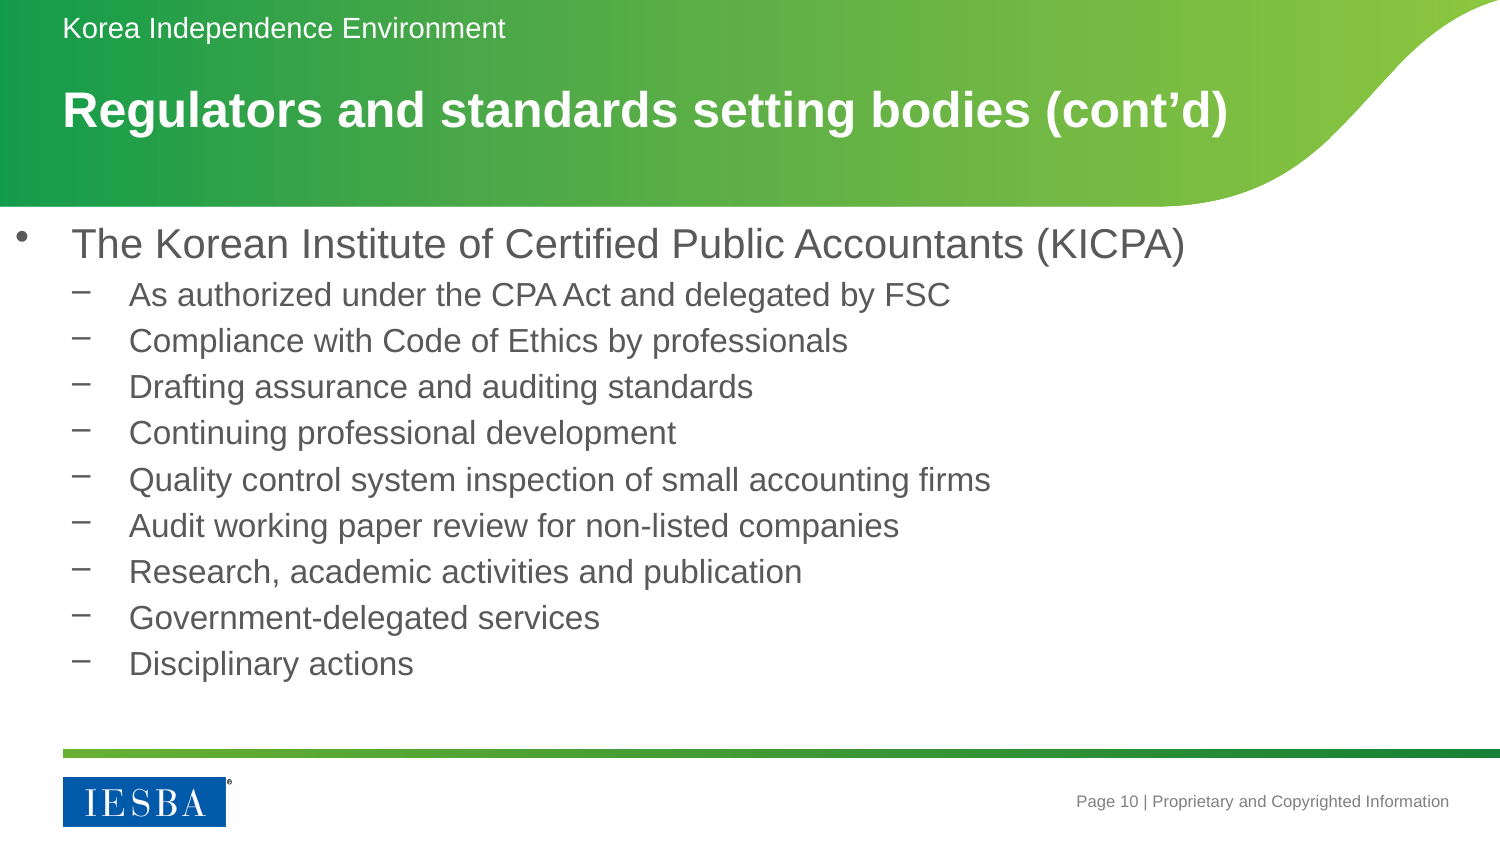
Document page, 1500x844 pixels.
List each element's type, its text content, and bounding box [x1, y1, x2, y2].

picture [0, 0, 1500, 207]
title Regulators and standards setting bodies (cont’d) [62, 75, 1300, 141]
subtitle Korea Independence Environment [62, 9, 688, 47]
picture [63, 777, 232, 827]
list The Korean Institute of Certified Public Accountants (KICPA) As authorized under the CPA Act and delegated by FSC Compliance with Code of Ethics by professionals Drafting assurance and auditing standards Continuing professional development Quality control system inspection of small accounting firms Audit working paper review for non-listed companies Research, academic activities and publication Government-delegated services Disciplinary actions [0, 209, 1500, 747]
